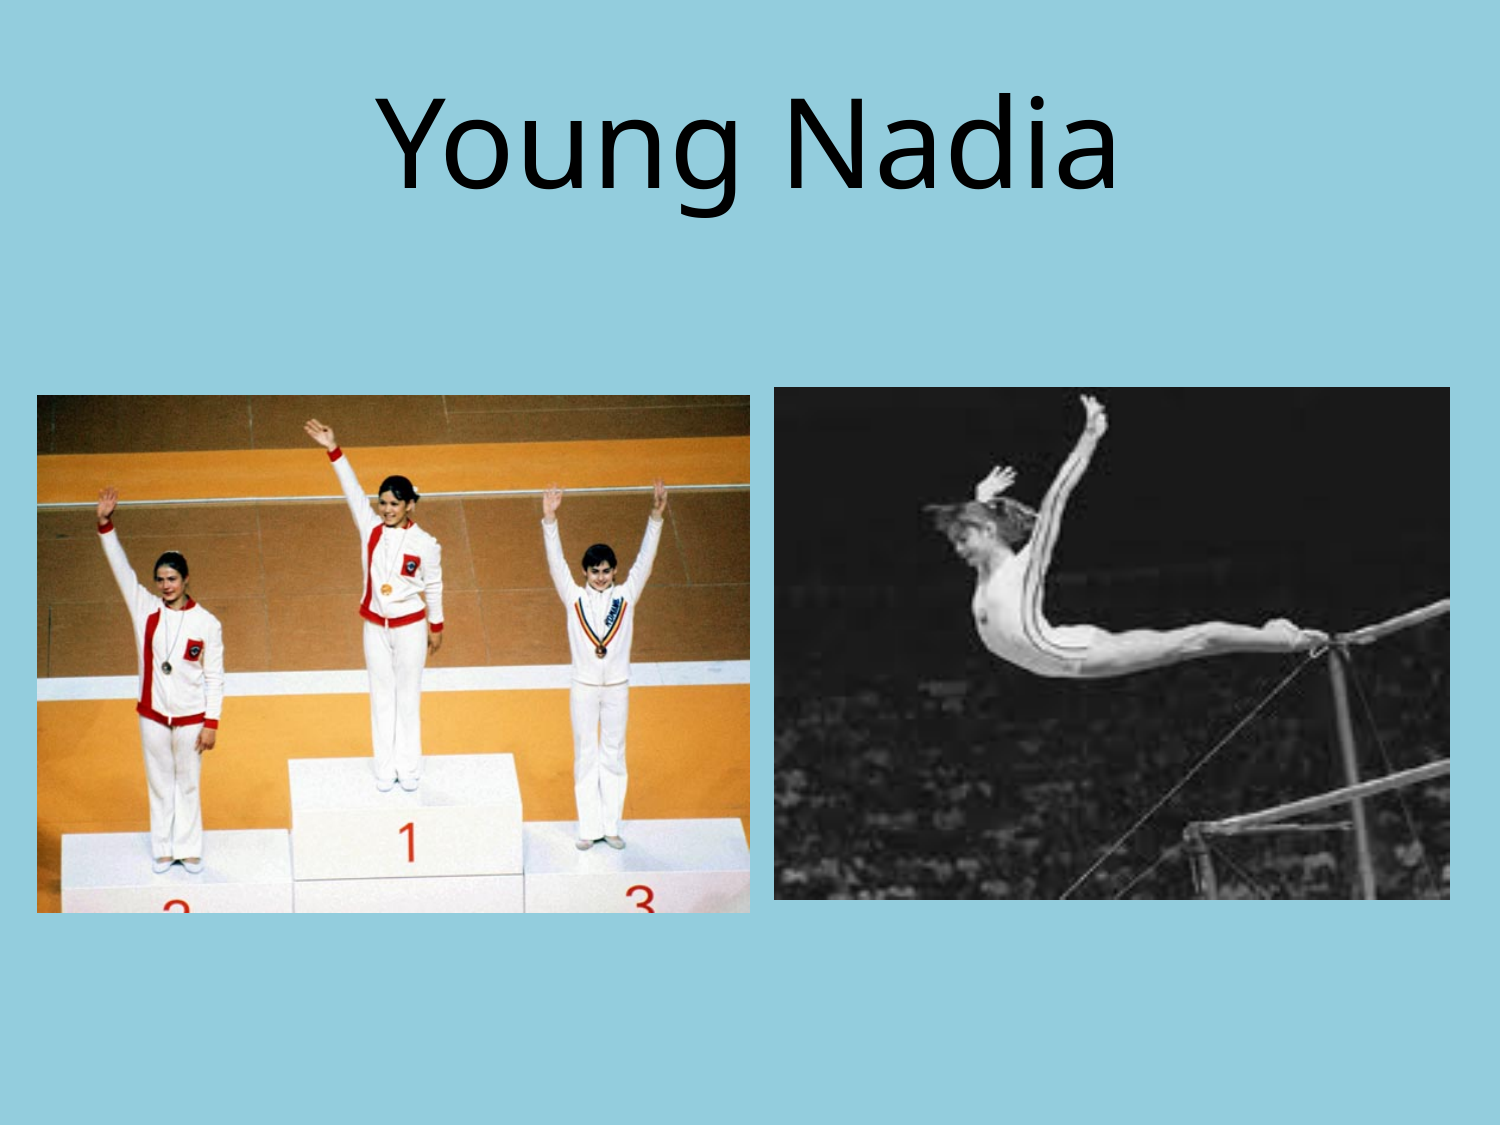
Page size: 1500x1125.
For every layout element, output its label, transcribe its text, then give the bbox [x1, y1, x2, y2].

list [37, 394, 751, 913]
title Young Nadia [75, 45, 1425, 233]
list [774, 387, 1451, 901]
